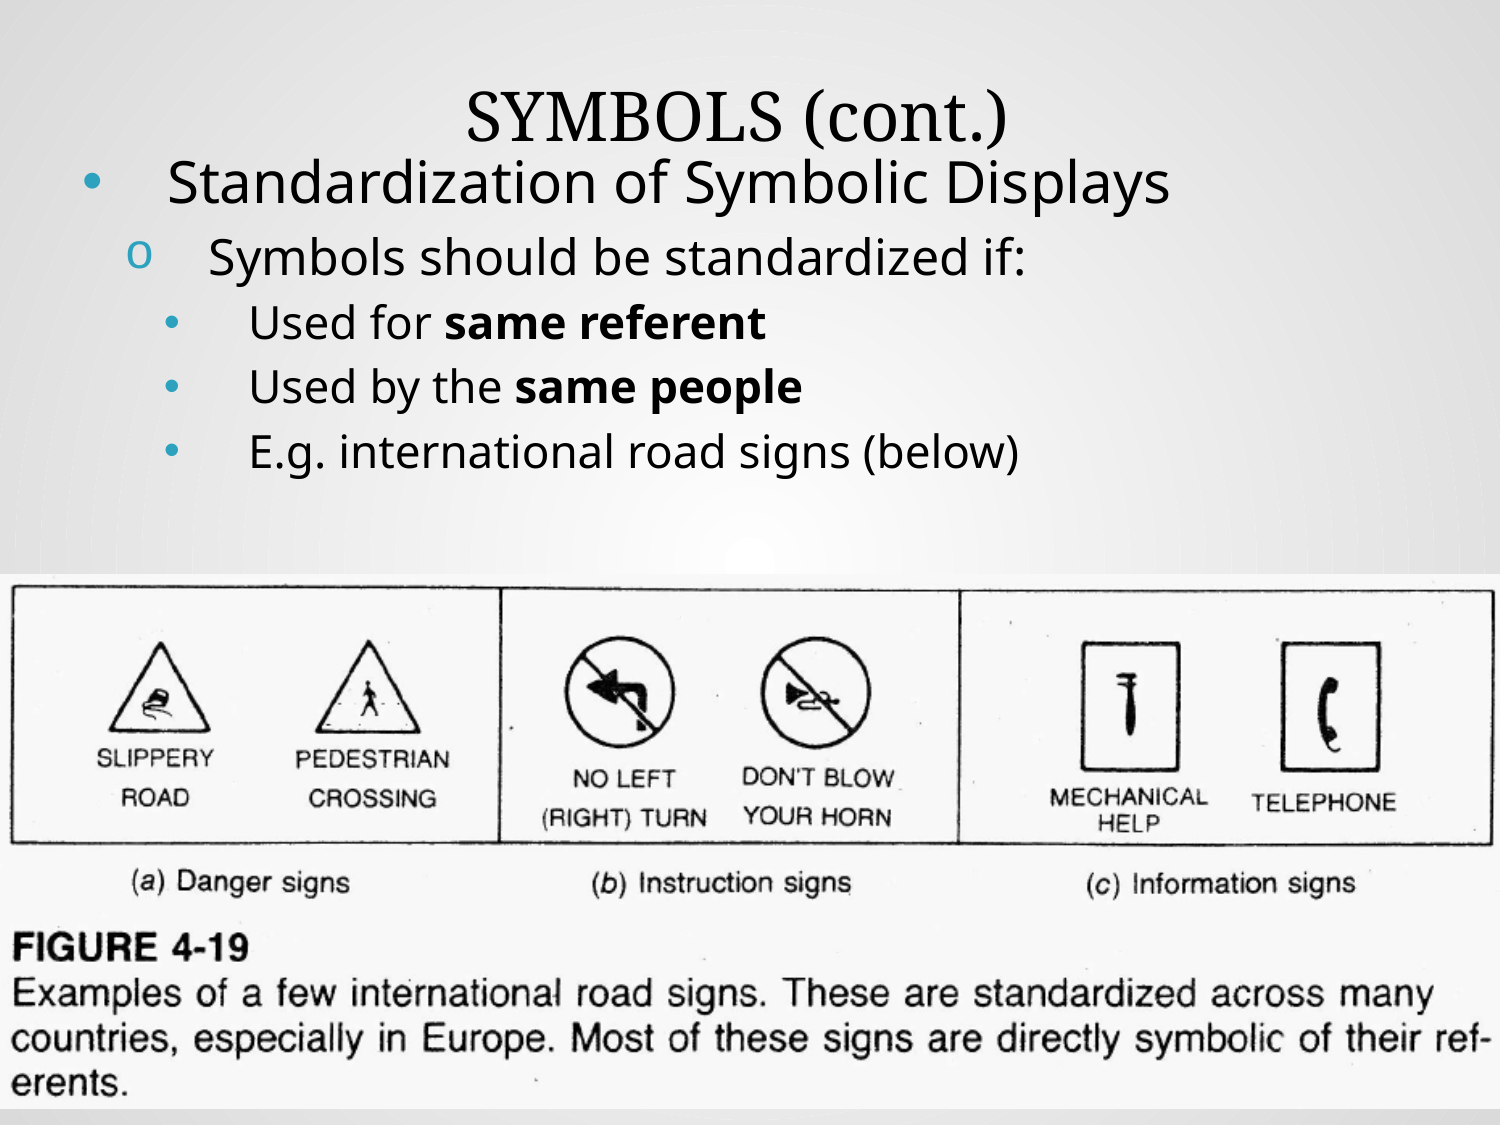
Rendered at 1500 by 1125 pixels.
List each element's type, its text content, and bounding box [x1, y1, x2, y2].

picture [0, 574, 1500, 1109]
list Standardization of Symbolic Displays Symbols should be standardized if: Used for same referent Used by the same people E.g. international road signs (below) [50, 137, 1400, 573]
title SYMBOLS (cont.) [62, 62, 1413, 163]
